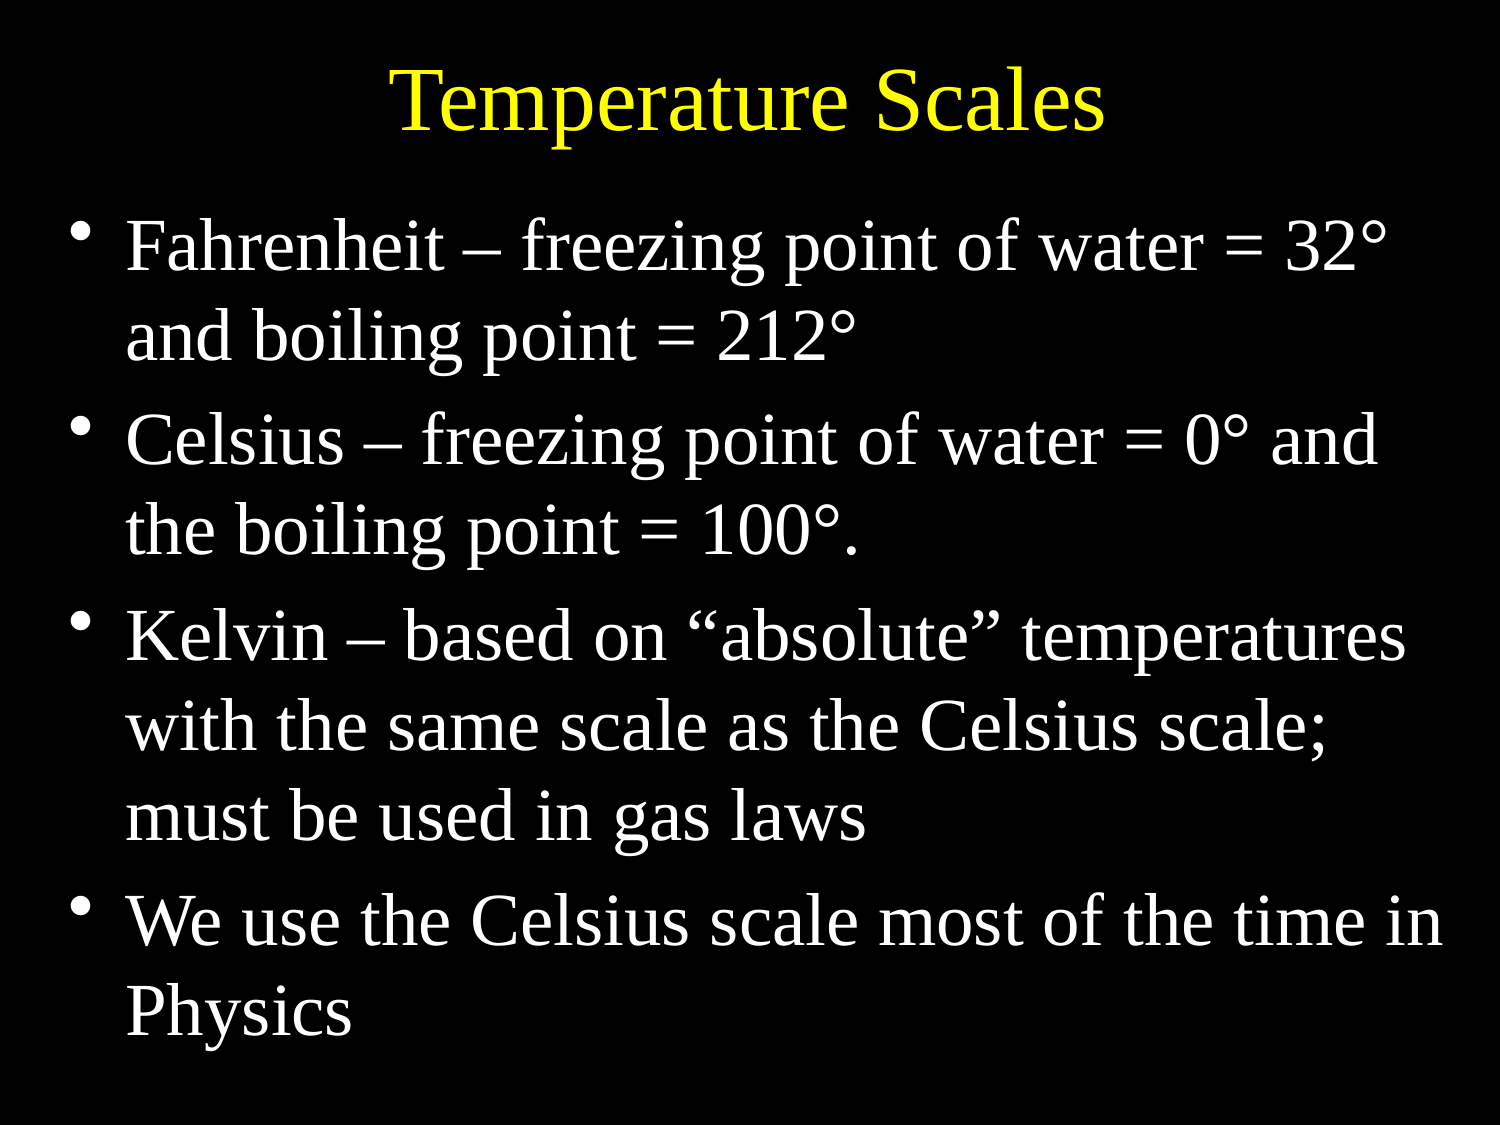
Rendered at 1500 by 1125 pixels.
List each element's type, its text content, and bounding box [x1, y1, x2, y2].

title Temperature Scales [110, 0, 1386, 187]
list Fahrenheit – freezing point of water = 32° and boiling point = 212° Celsius – freezing point of water = 0° and the boiling point = 100°. Kelvin – based on “absolute” temperatures with the same scale as the Celsius scale; must be used in gas laws We use the Celsius scale most of the time in Physics [53, 187, 1469, 1083]
